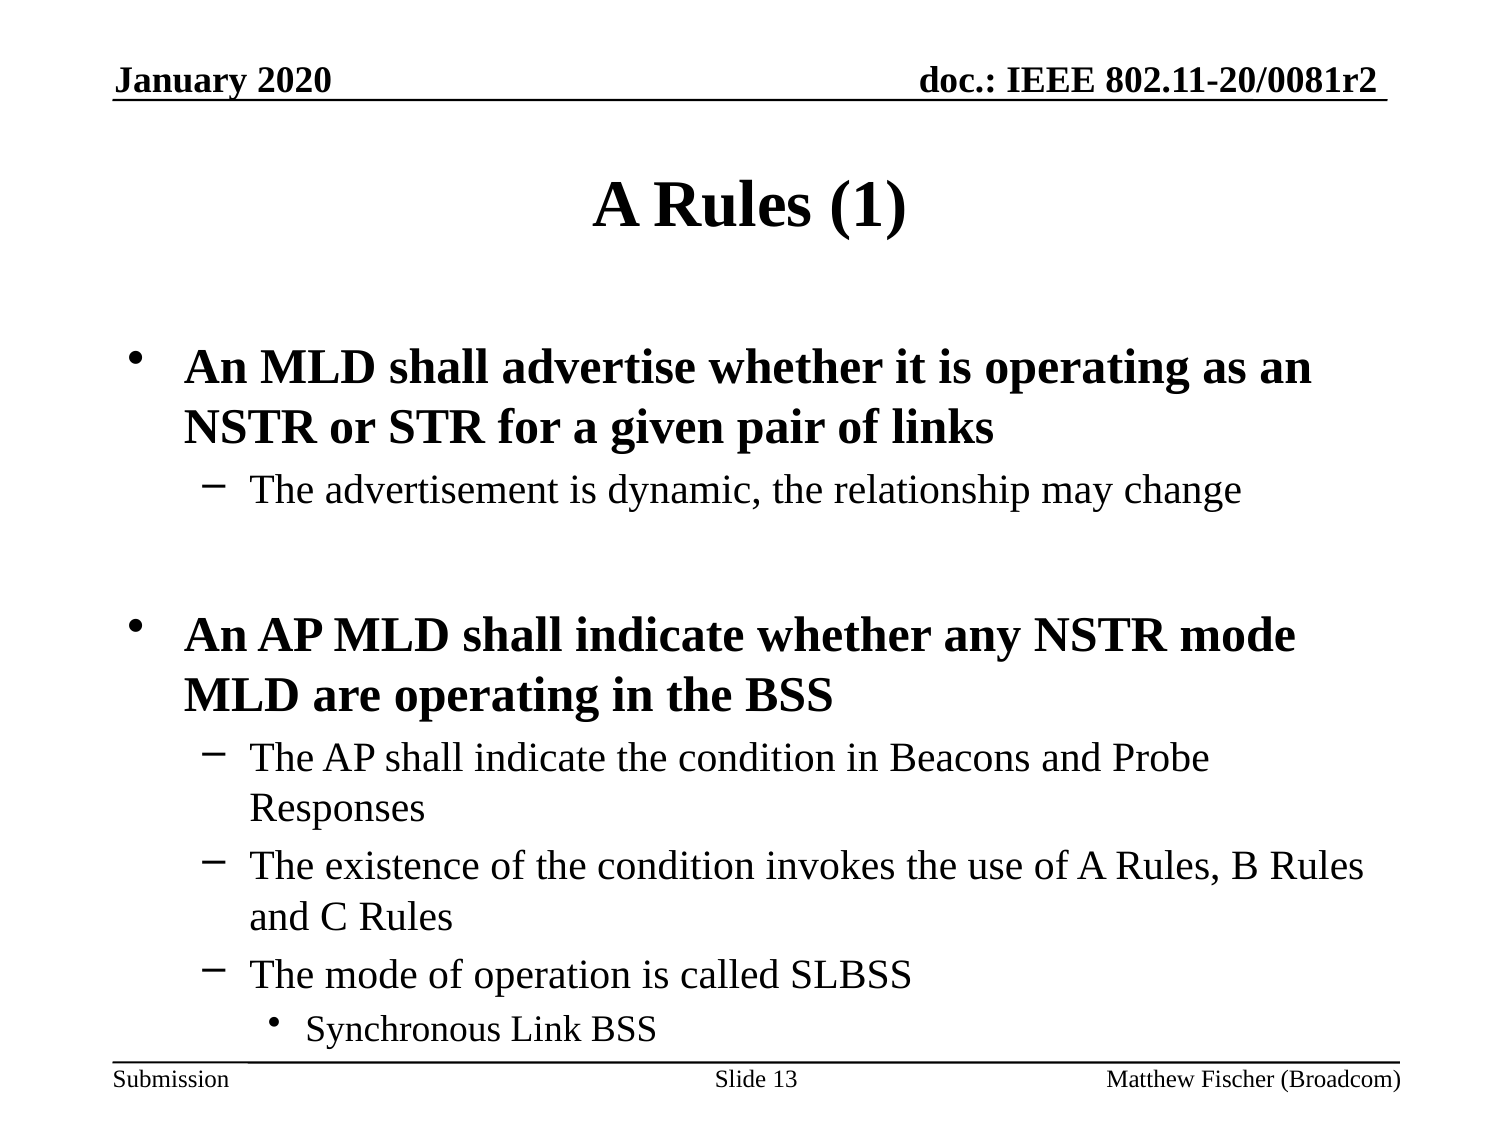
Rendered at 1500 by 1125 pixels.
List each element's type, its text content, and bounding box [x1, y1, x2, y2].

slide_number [114, 54, 335, 101]
list An MLD shall advertise whether it is operating as an NSTR or STR for a given pair of links The advertisement is dynamic, the relationship may change An AP MLD shall indicate whether any NSTR mode MLD are operating in the BSS The AP shall indicate the condition in Beacons and Probe Responses The existence of the condition invokes the use of A Rules, B Rules and C Rules The mode of operation is called SLBSS Synchronous Link BSS [112, 326, 1388, 1002]
title A Rules (1) [112, 112, 1388, 288]
slide_number Slide 13 [712, 1061, 800, 1093]
footer Matthew Fischer (Broadcom) [1102, 1061, 1402, 1093]
